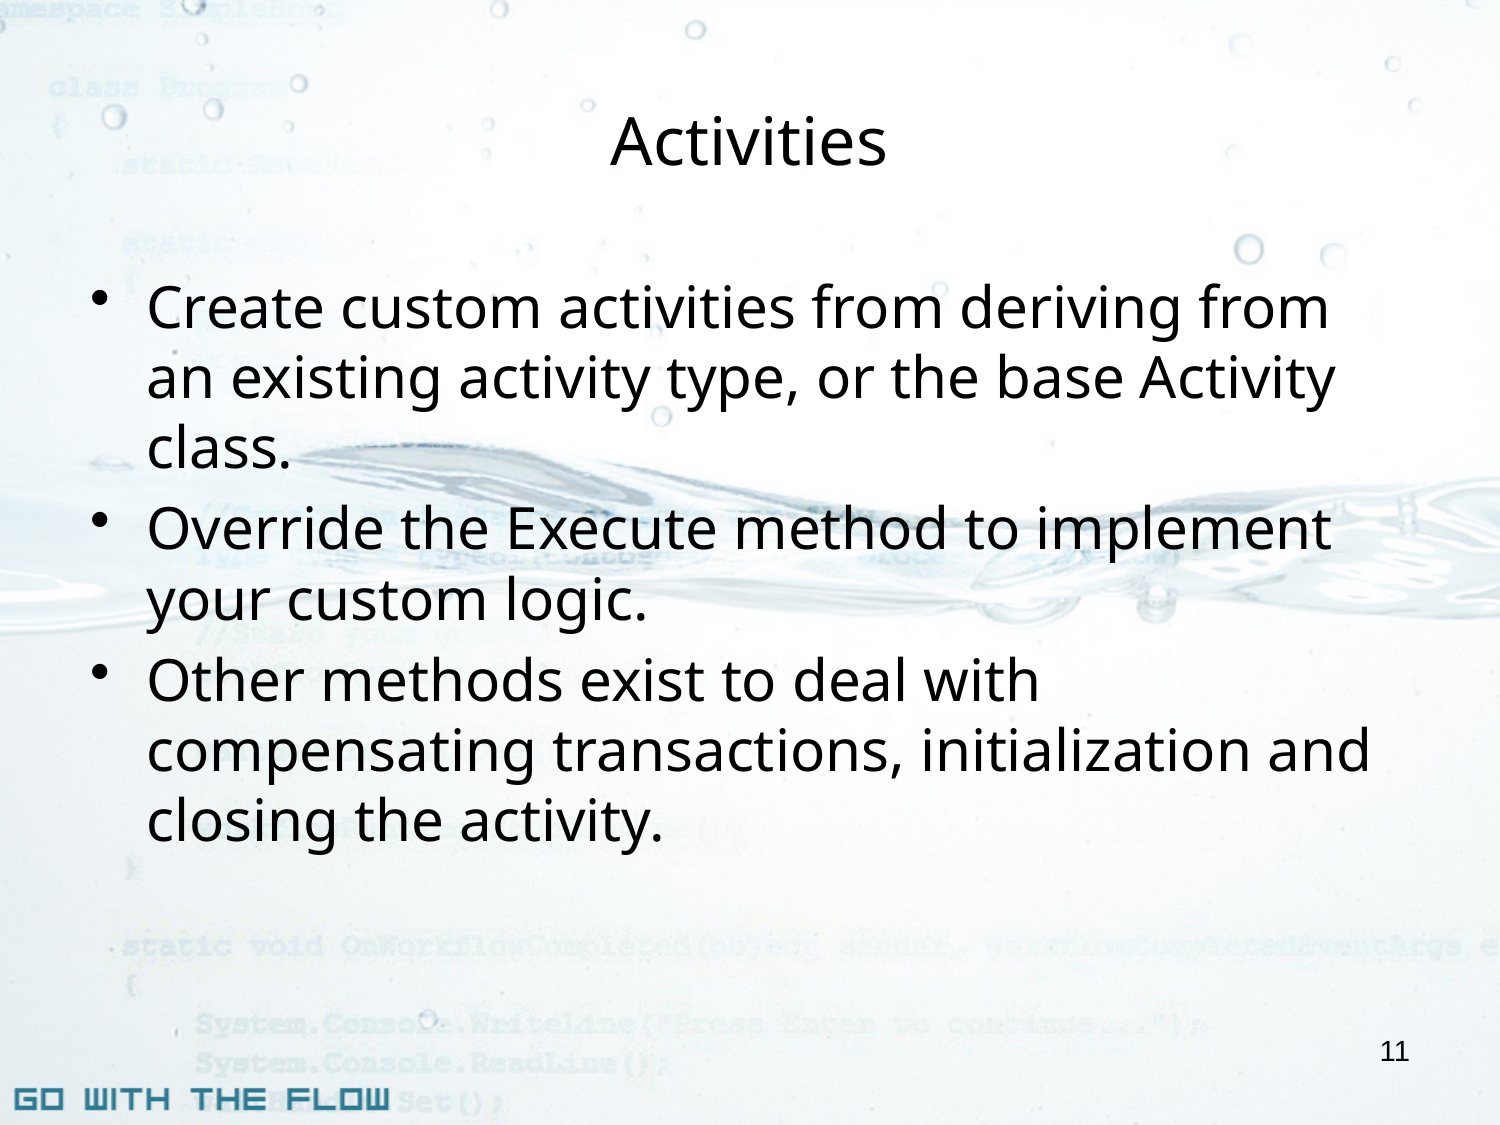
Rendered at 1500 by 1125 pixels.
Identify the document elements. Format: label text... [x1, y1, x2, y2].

slide_number 11 [1074, 1024, 1426, 1103]
title Activities [74, 44, 1426, 233]
list Create custom activities from deriving from an existing activity type, or the base Activity class. Override the Execute method to implement your custom logic. Other methods exist to deal with compensating transactions, initialization and closing the activity. [74, 262, 1426, 1006]
picture [0, 0, 1500, 1125]
